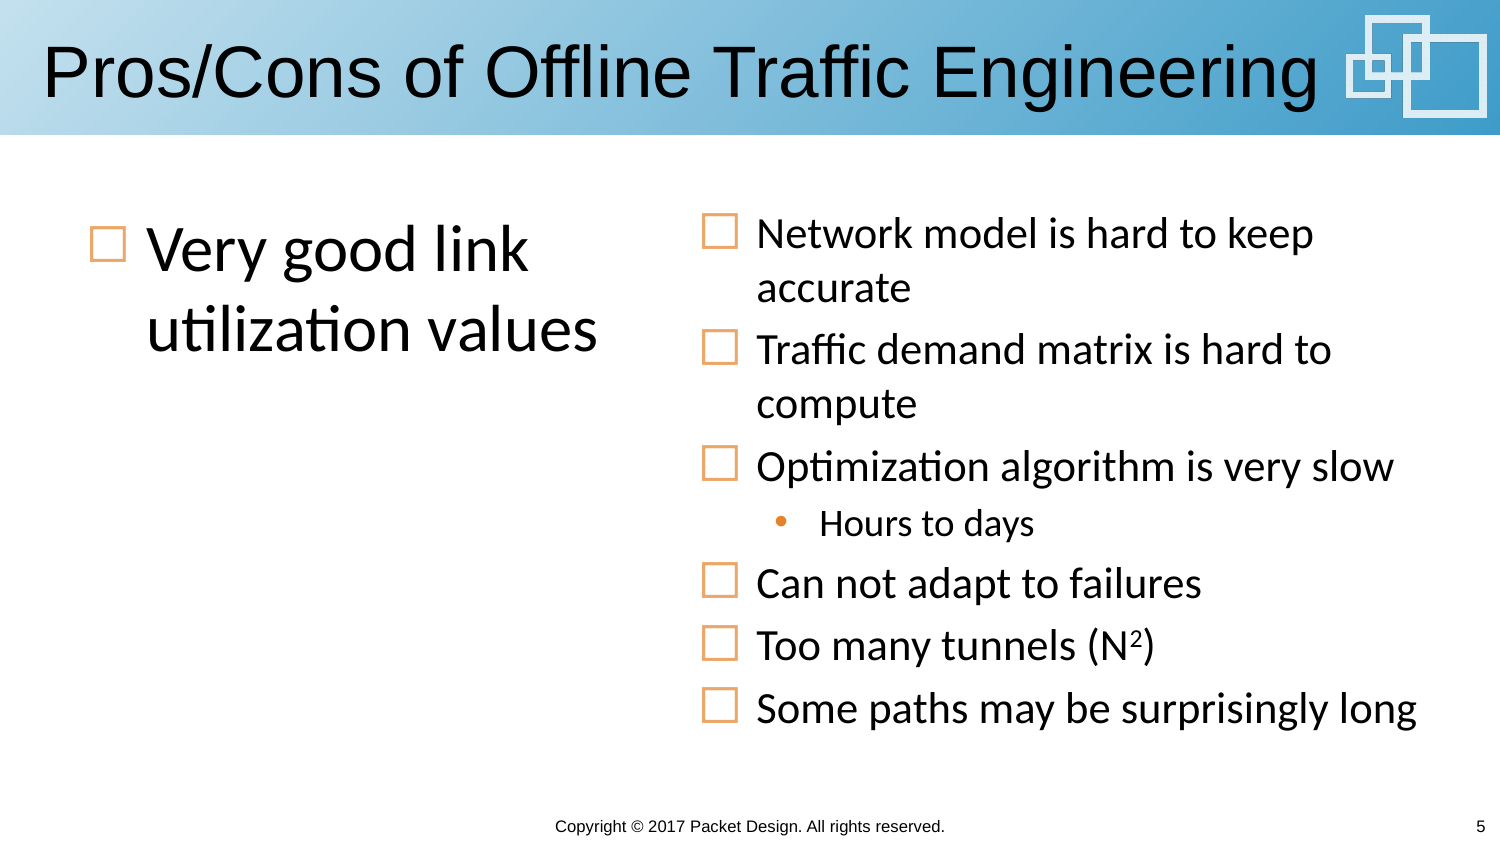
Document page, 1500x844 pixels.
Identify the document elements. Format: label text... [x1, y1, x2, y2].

picture [702, 445, 738, 481]
picture [702, 562, 738, 598]
title Pros/Cons of Offline Traffic Engineering [27, 1, 1366, 137]
picture [90, 226, 126, 262]
picture [1366, 15, 1487, 118]
slide_number 5 [1150, 798, 1500, 844]
list Network model is hard to keep accurate Traffic demand matrix is hard to compute Optimization algorithm is very slow Hours to days Can not adapt to failures Too many tunnels (N2) Some paths may be surprisingly long [687, 196, 1464, 754]
picture [702, 687, 738, 723]
picture [702, 329, 738, 365]
picture [702, 625, 738, 661]
picture [702, 213, 738, 249]
footer Copyright © 2017 Packet Design. All rights reserved. [504, 798, 997, 844]
list Very good link utilization values [75, 196, 687, 754]
